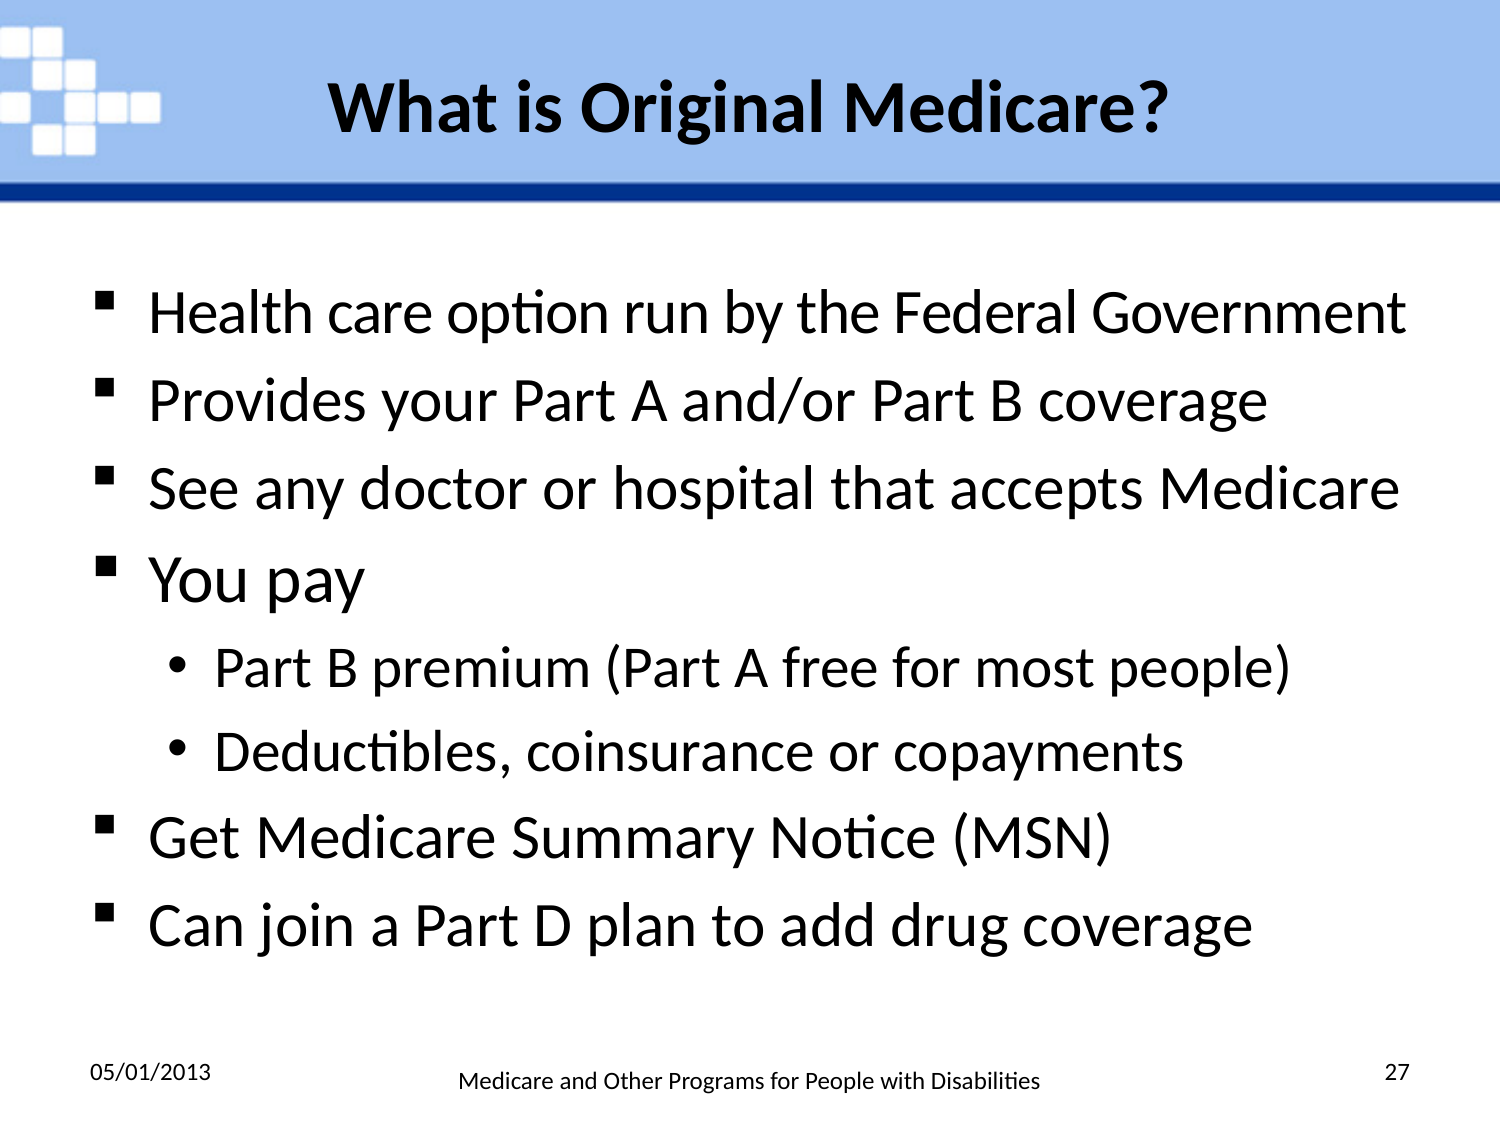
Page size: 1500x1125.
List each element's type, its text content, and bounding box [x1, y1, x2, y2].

picture [0, 0, 1500, 1125]
list Health care option run by the Federal Government Provides your Part A and/or Part B coverage See any doctor or hospital that accepts Medicare You pay Part B premium (Part A free for most people) Deductibles, coinsurance or copayments Get Medicare Summary Notice (MSN) Can join a Part D plan to add drug coverage [75, 262, 1425, 1005]
title What is Original Medicare? [75, 12, 1425, 193]
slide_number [75, 1040, 425, 1100]
text_box Medicare and Other Programs for People with Disabilities [443, 1056, 1057, 1102]
slide_number 27 [1074, 1040, 1425, 1100]
